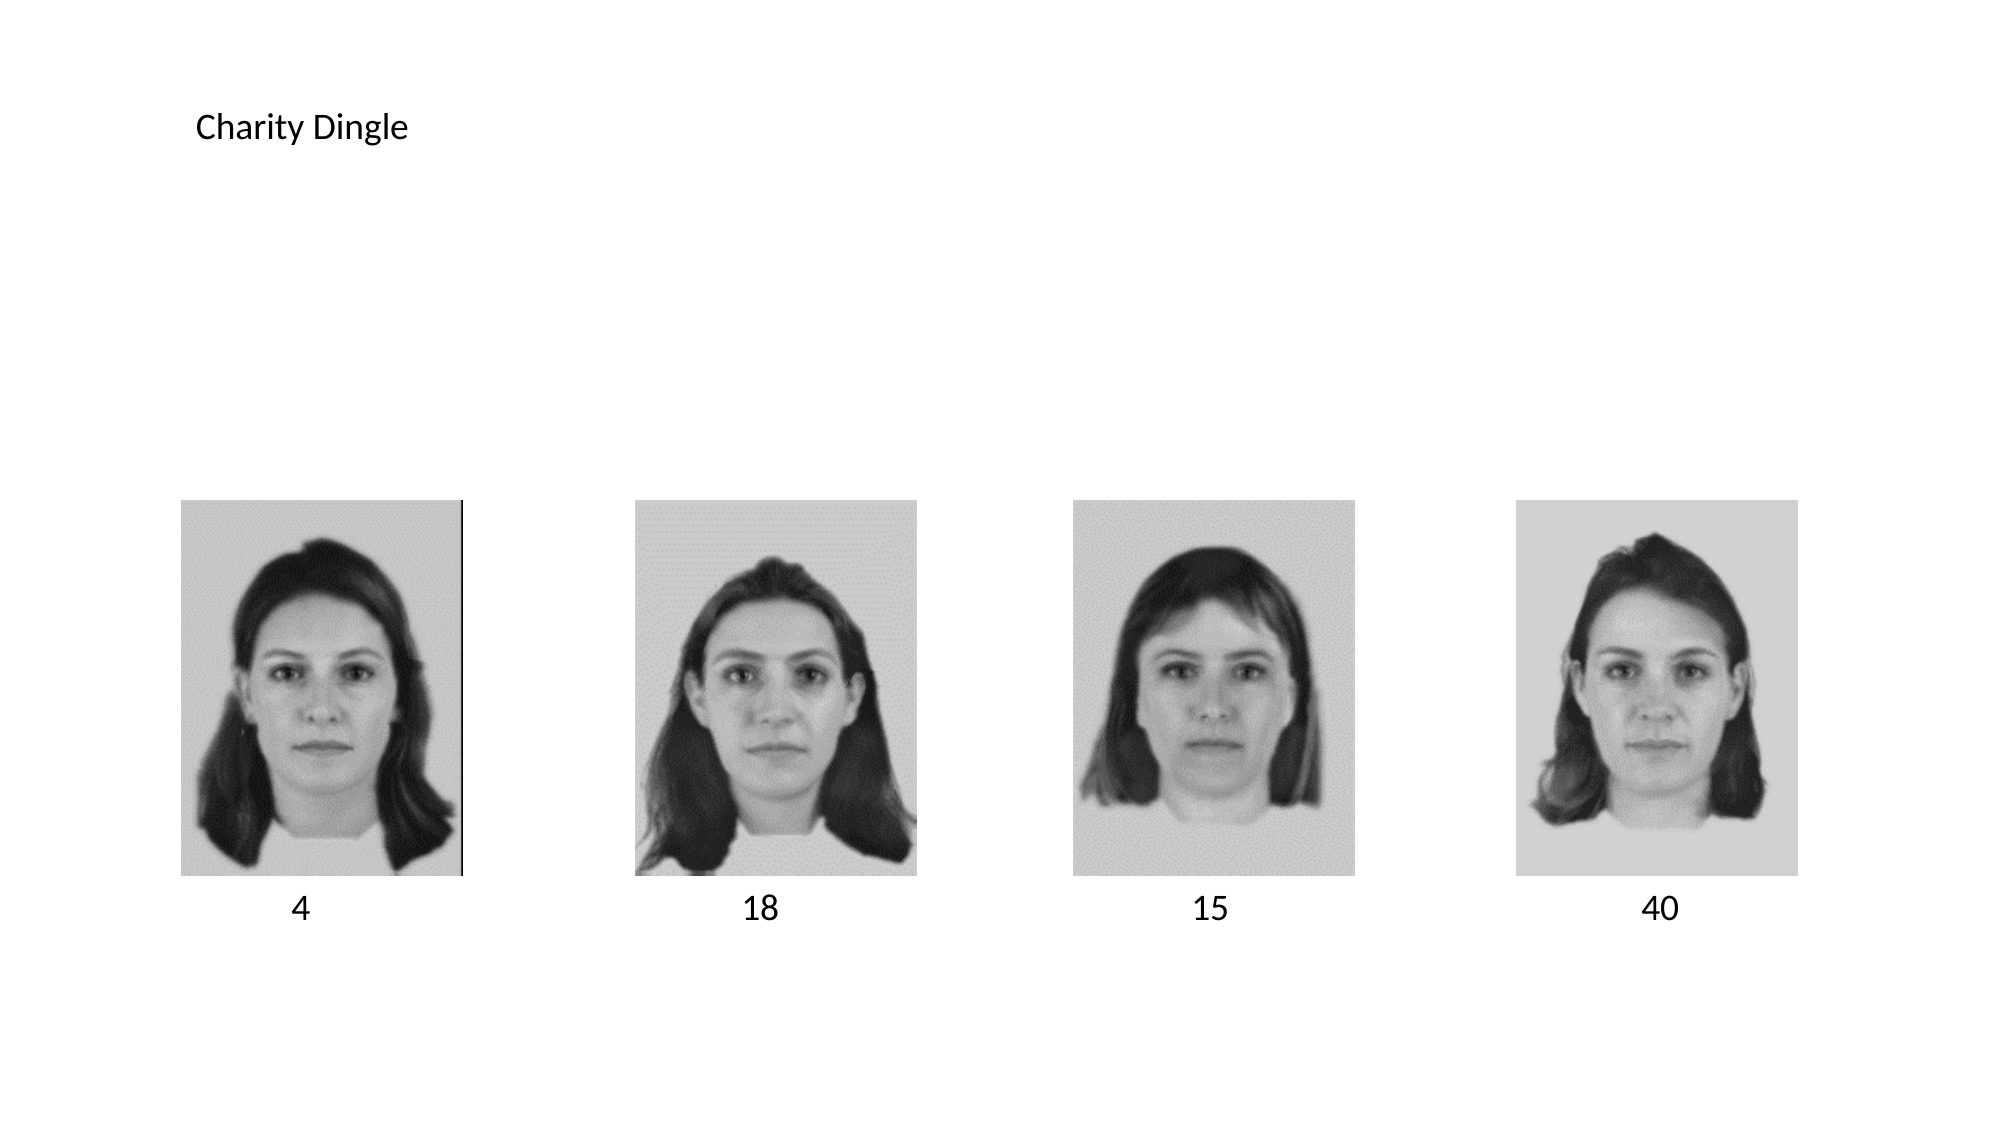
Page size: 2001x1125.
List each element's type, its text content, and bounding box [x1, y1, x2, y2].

text_box Charity Dingle [181, 94, 1182, 155]
text_box 4 18 15 40 [276, 875, 1719, 935]
picture [1516, 500, 1798, 876]
picture [634, 500, 917, 876]
picture [1073, 500, 1355, 876]
picture [181, 500, 463, 876]
